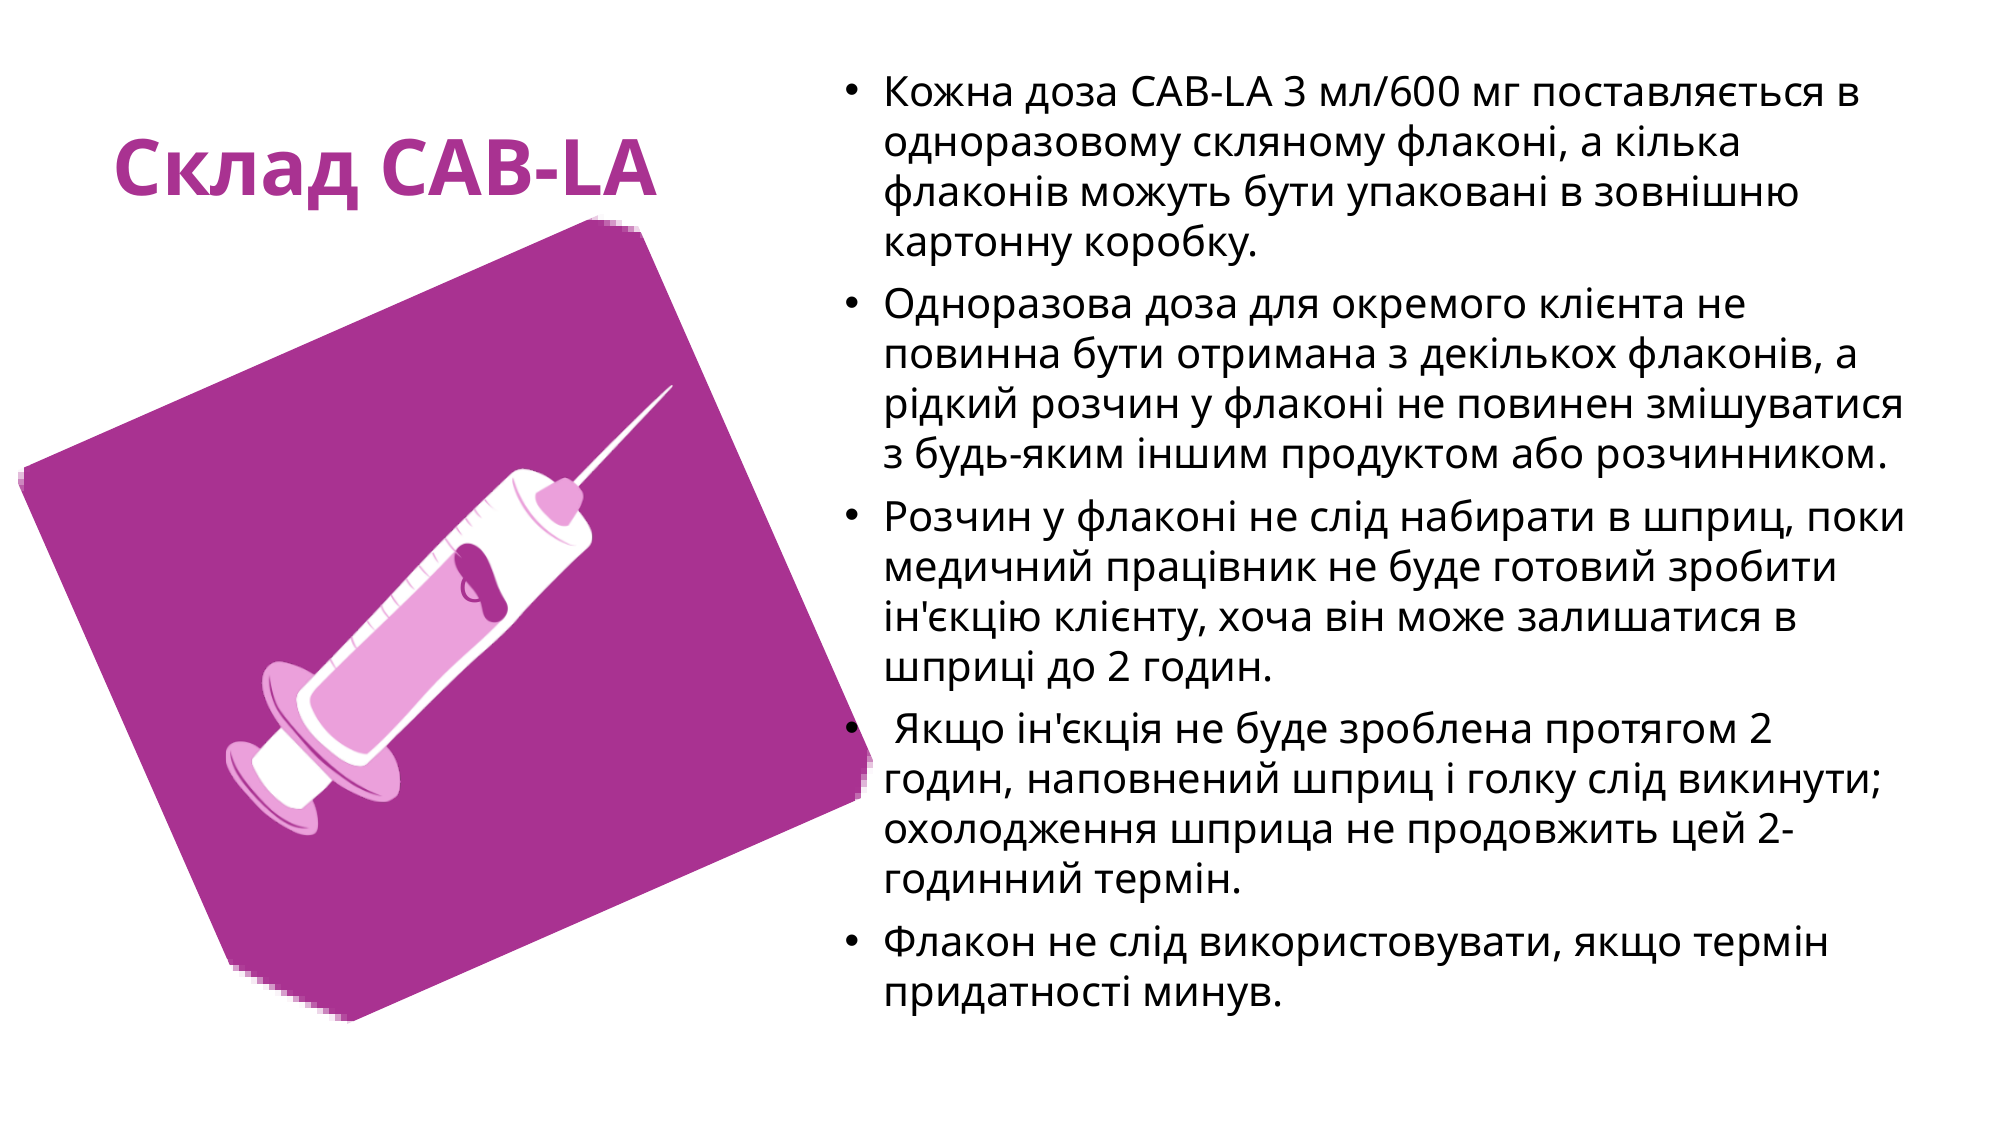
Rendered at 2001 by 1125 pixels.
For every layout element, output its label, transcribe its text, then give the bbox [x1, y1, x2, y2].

text_box Склад CAB-LA [112, 127, 805, 213]
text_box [225, 385, 673, 836]
text_box [13, 202, 805, 1058]
text_box Кожна доза CAB-LA 3 мл/600 мг поставляється в одноразовому скляному флаконі, а кілька флаконів можуть бути упаковані в зовнішню картонну коробку. Одноразова доза для окремого клієнта не повинна бути отримана з декількох флаконів, а рідкий розчин у флаконі не повинен змішуватися з будь-яким іншим продуктом або розчинником. Розчин у флаконі не слід набирати в шприц, поки медичний працівник не буде готовий зробити ін'єкцію клієнту, хоча він може залишатися в шприці до 2 годин. Якщо ін'єкція не буде зроблена протягом 2 годин, наповнений шприц і голку слід викинути; охолодження шприца не продовжить цей 2-годинний термін. Флакон не слід використовувати, якщо термін придатності минув. [805, 64, 1912, 1078]
